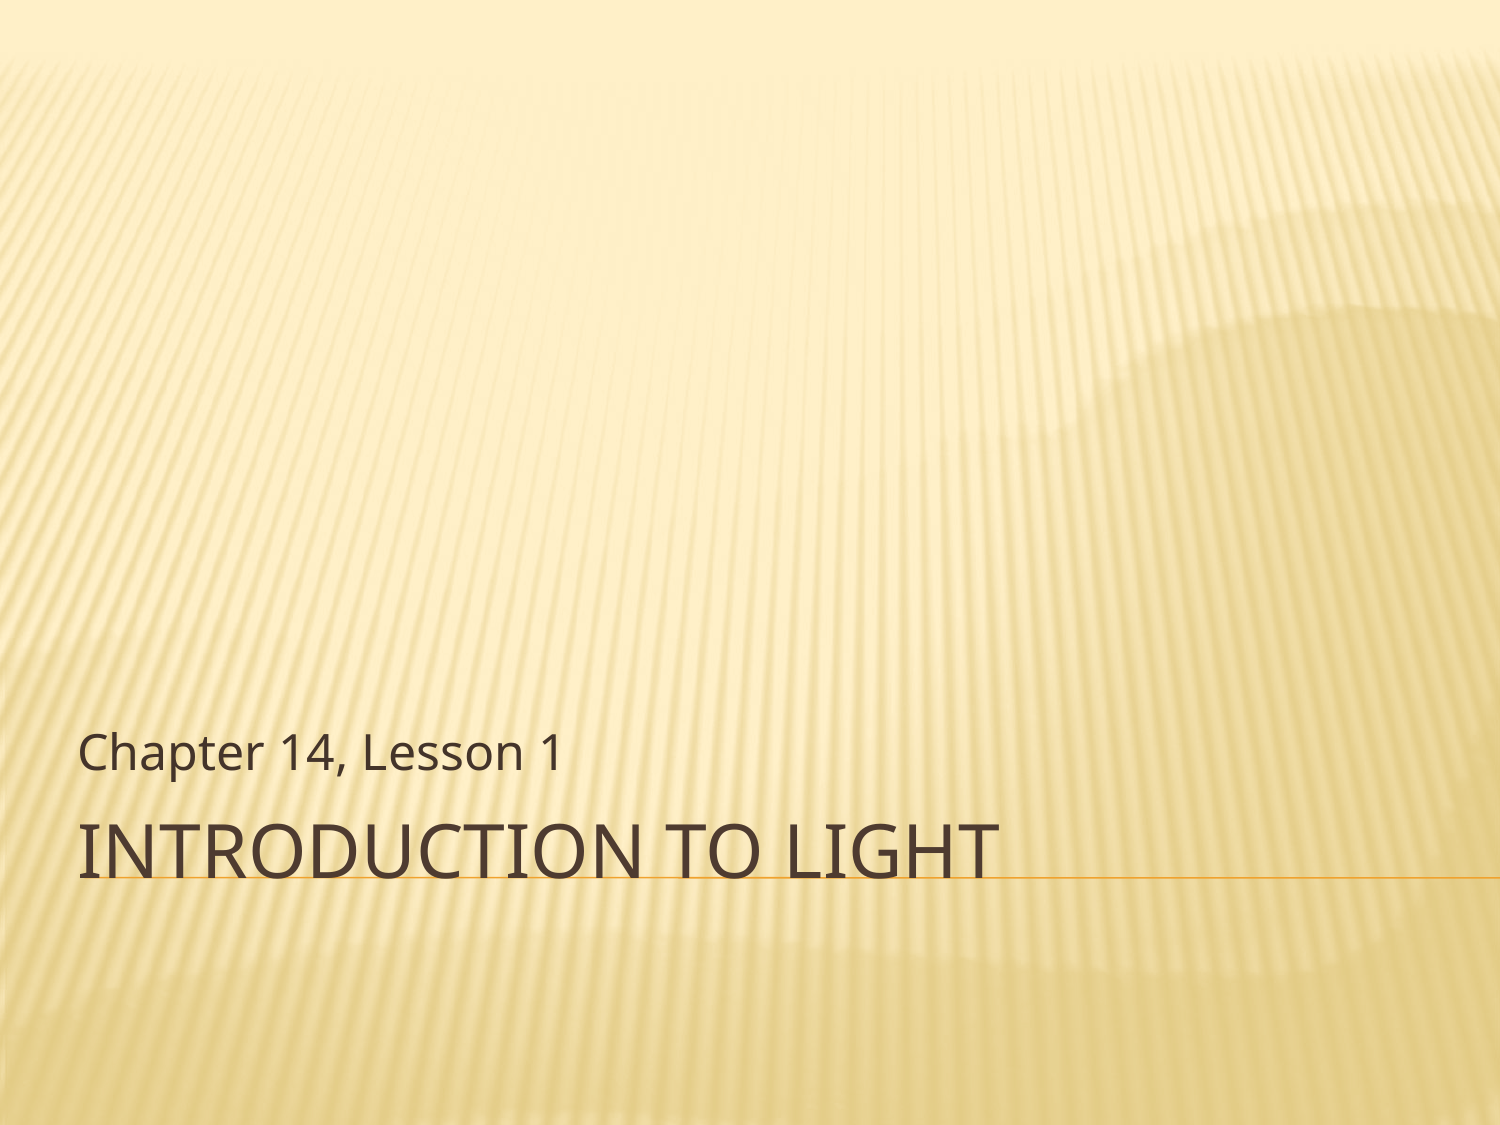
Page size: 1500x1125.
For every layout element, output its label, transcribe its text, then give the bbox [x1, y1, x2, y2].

title Introduction to light [62, 796, 1450, 997]
subtitle Chapter 14, Lesson 1 [62, 637, 1450, 788]
